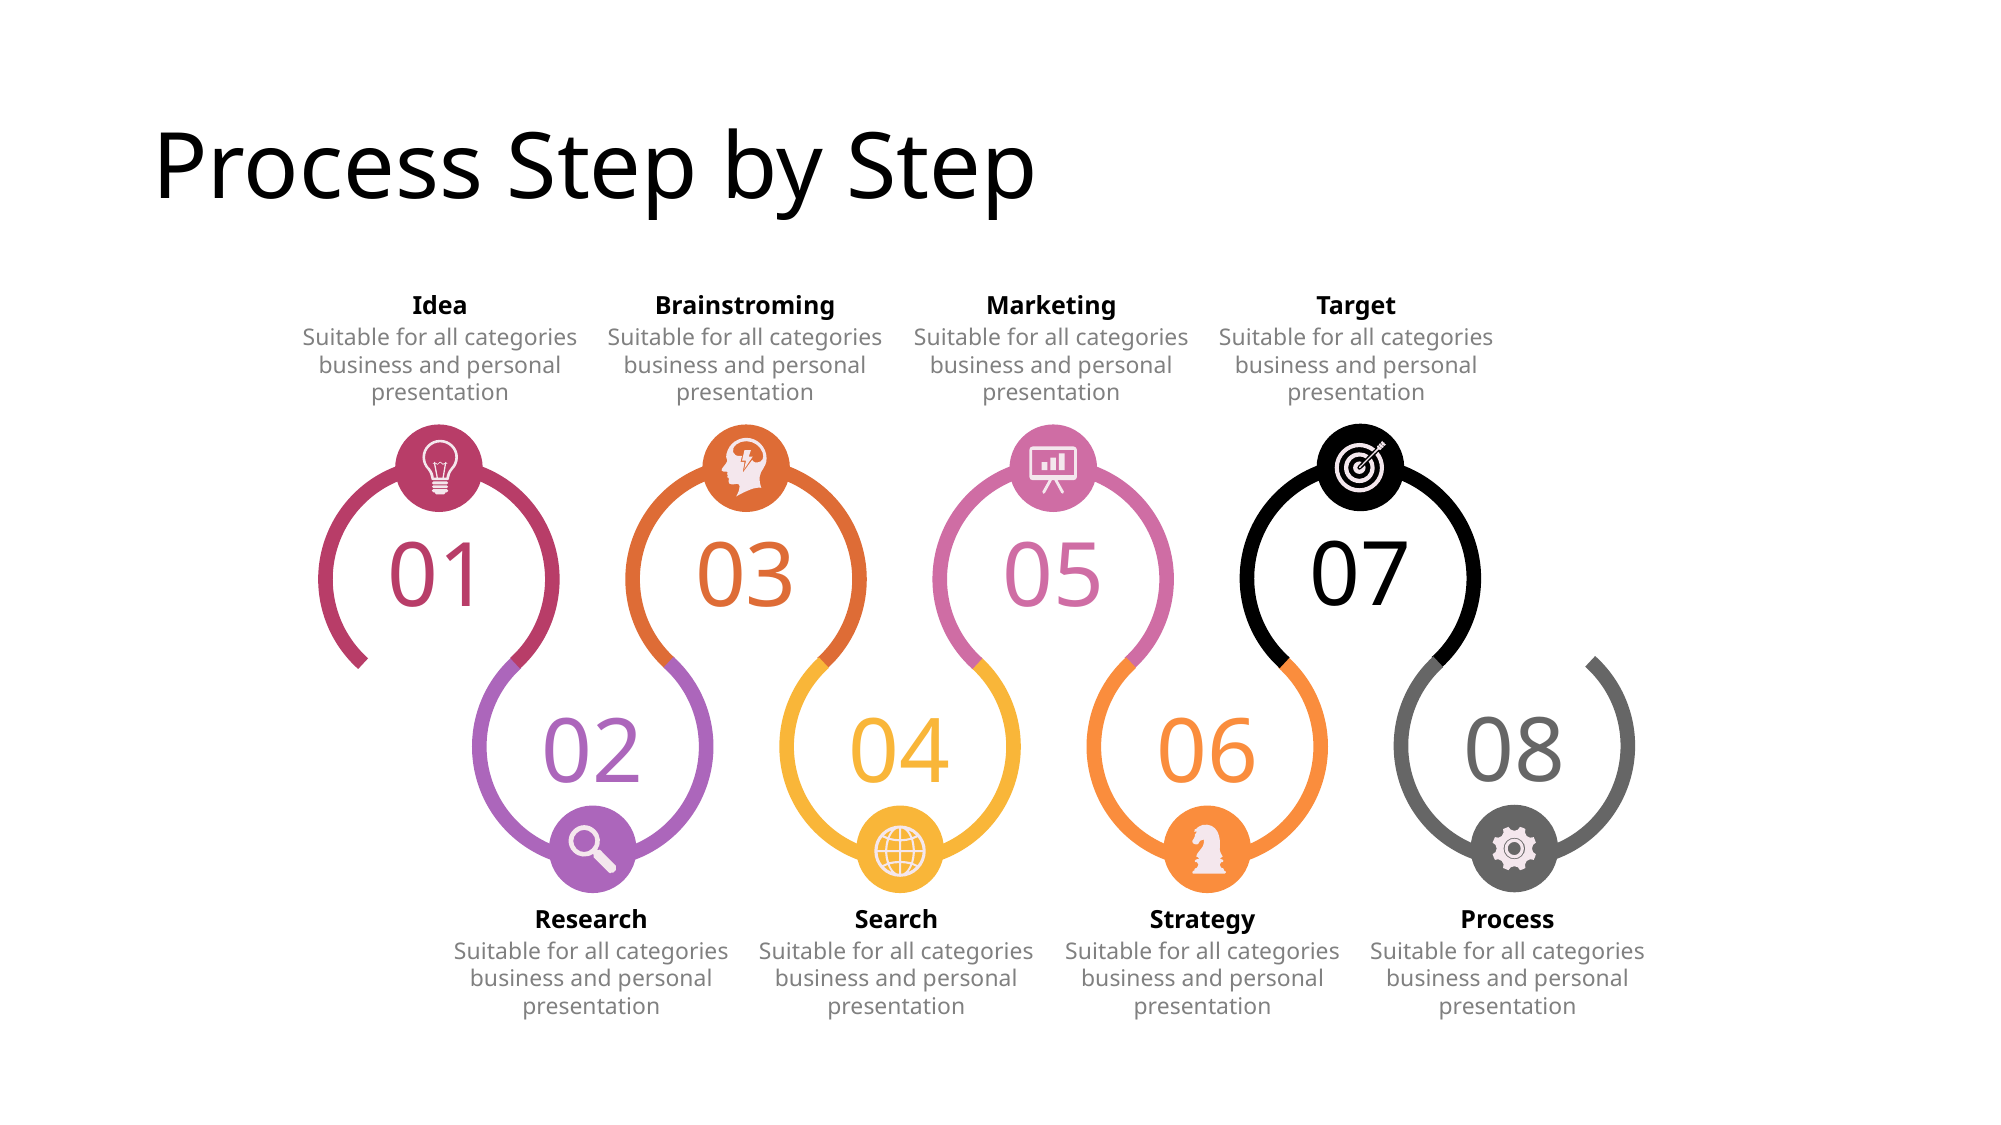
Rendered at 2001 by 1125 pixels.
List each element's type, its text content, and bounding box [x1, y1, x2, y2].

text_box Target [1304, 283, 1408, 315]
text_box [785, 661, 875, 853]
text_box Suitable for all categories business and personal presentation [1342, 928, 1673, 1027]
text_box [1092, 661, 1182, 853]
text_box [1245, 472, 1475, 664]
text_box [631, 473, 861, 663]
text_box [702, 424, 790, 513]
text_box [1009, 424, 1098, 513]
text_box Suitable for all categories business and personal presentation [1037, 928, 1342, 1027]
text_box Brainstroming [643, 283, 848, 315]
text_box [874, 825, 926, 877]
text_box Process [1448, 897, 1567, 928]
text_box [925, 663, 1015, 853]
text_box 03 [666, 523, 826, 636]
text_box Suitable for all categories business and personal presentation [580, 315, 886, 413]
text_box [1539, 660, 1629, 852]
text_box Suitable for all categories business and personal presentation [886, 315, 1191, 413]
text_box [1316, 423, 1405, 512]
text_box Strategy [1138, 897, 1268, 928]
text_box [478, 663, 568, 853]
text_box 05 [973, 523, 1134, 636]
text_box 07 [1280, 522, 1441, 635]
text_box [1399, 661, 1490, 852]
text_box [938, 473, 1168, 665]
text_box [1334, 440, 1387, 493]
text_box 04 [820, 699, 980, 812]
text_box Suitable for all categories business and personal presentation [731, 928, 1037, 1027]
text_box [1470, 804, 1559, 893]
text_box [1163, 805, 1252, 894]
text_box 06 [1127, 699, 1287, 812]
text_box [1029, 446, 1077, 494]
text_box [395, 424, 483, 513]
text_box Suitable for all categories business and personal presentation [426, 928, 731, 1027]
text_box 02 [512, 699, 673, 812]
text_box Research [522, 897, 660, 928]
text_box [1192, 824, 1226, 874]
text_box [324, 473, 554, 665]
text_box Suitable for all categories business and personal presentation [275, 315, 580, 413]
text_box [1232, 663, 1322, 853]
text_box [568, 825, 616, 874]
text_box 01 [359, 523, 519, 636]
text_box [721, 437, 767, 497]
text_box Marketing [974, 283, 1129, 315]
title Process Step by Step [137, 59, 1863, 278]
text_box [422, 439, 458, 495]
text_box [856, 805, 944, 894]
text_box [1492, 826, 1536, 871]
text_box Idea [400, 283, 480, 315]
text_box Search [842, 897, 950, 928]
text_box 08 [1434, 698, 1595, 811]
text_box [618, 661, 708, 853]
text_box [548, 812, 637, 894]
text_box Suitable for all categories business and personal presentation [1191, 315, 1522, 413]
